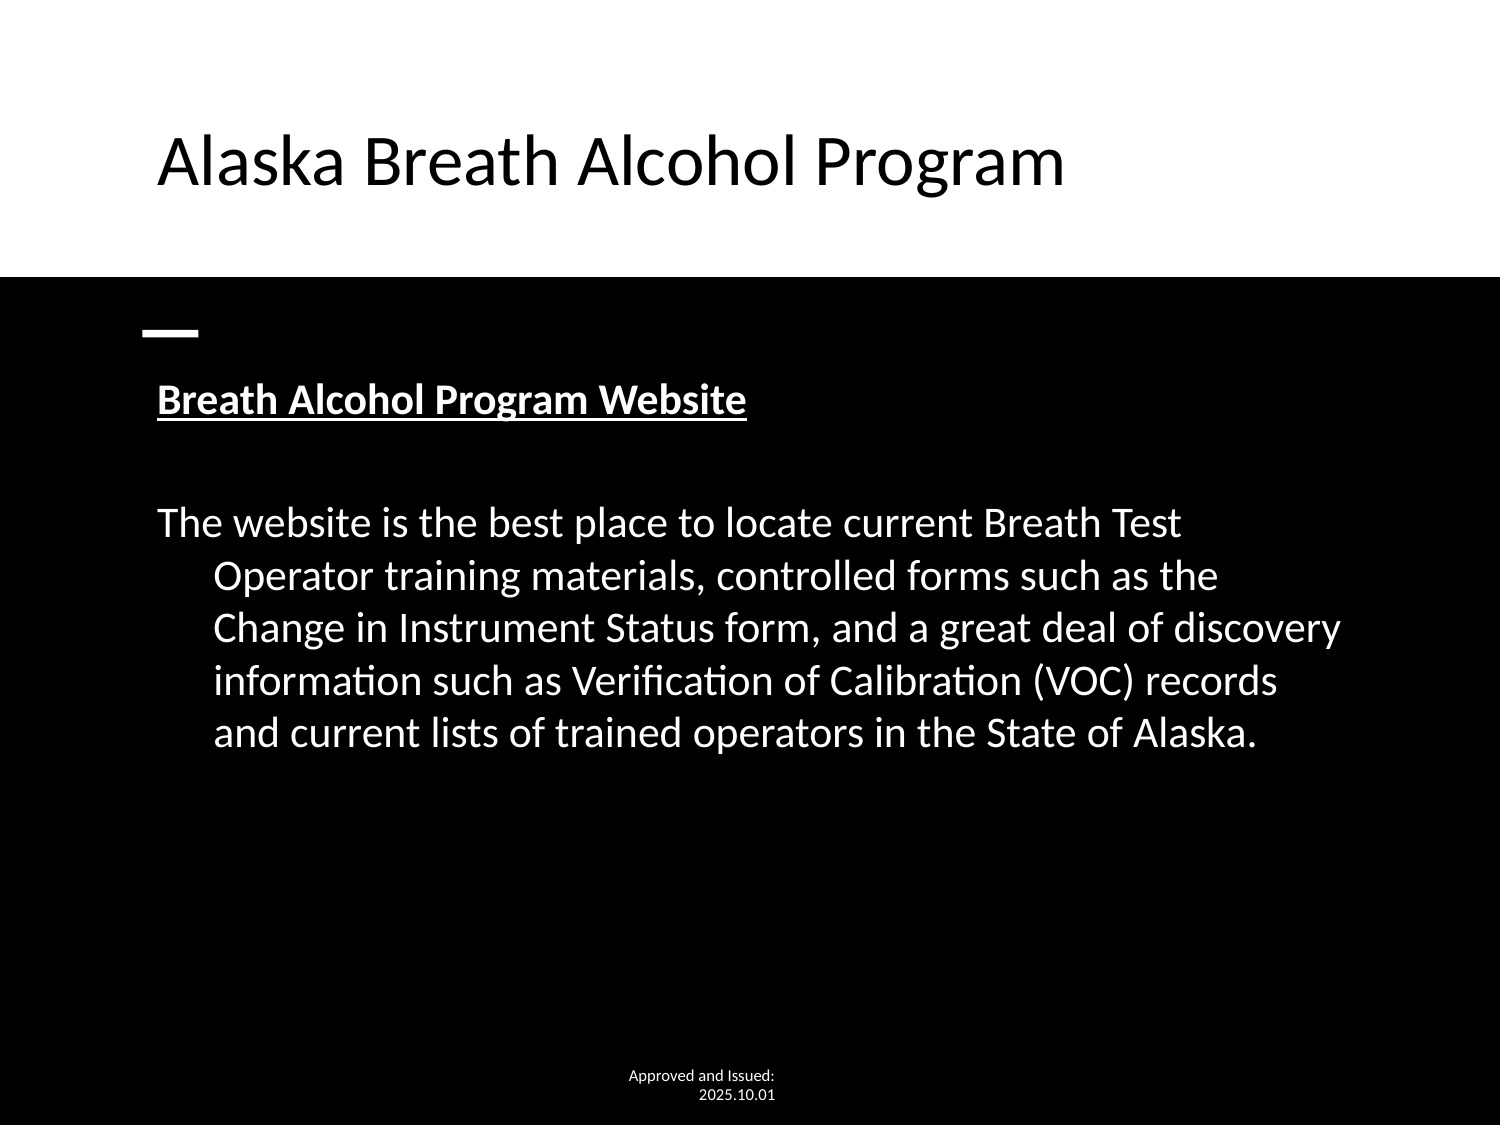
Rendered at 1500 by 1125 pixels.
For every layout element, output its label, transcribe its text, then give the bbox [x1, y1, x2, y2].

list Breath Alcohol Program Website The website is the best place to locate current Breath Test Operator training materials, controlled forms such as the Change in Instrument Status form, and a great deal of discovery information such as Verification of Calibration (VOC) records and current lists of trained operators in the State of Alaska. [142, 363, 1358, 1014]
footer Approved and Issued: 2025.10.01 [585, 1059, 791, 1112]
text_box [140, 328, 201, 339]
text_box [0, 0, 1500, 275]
title Alaska Breath Alcohol Program [142, 104, 1359, 253]
text_box [0, 275, 1500, 1125]
